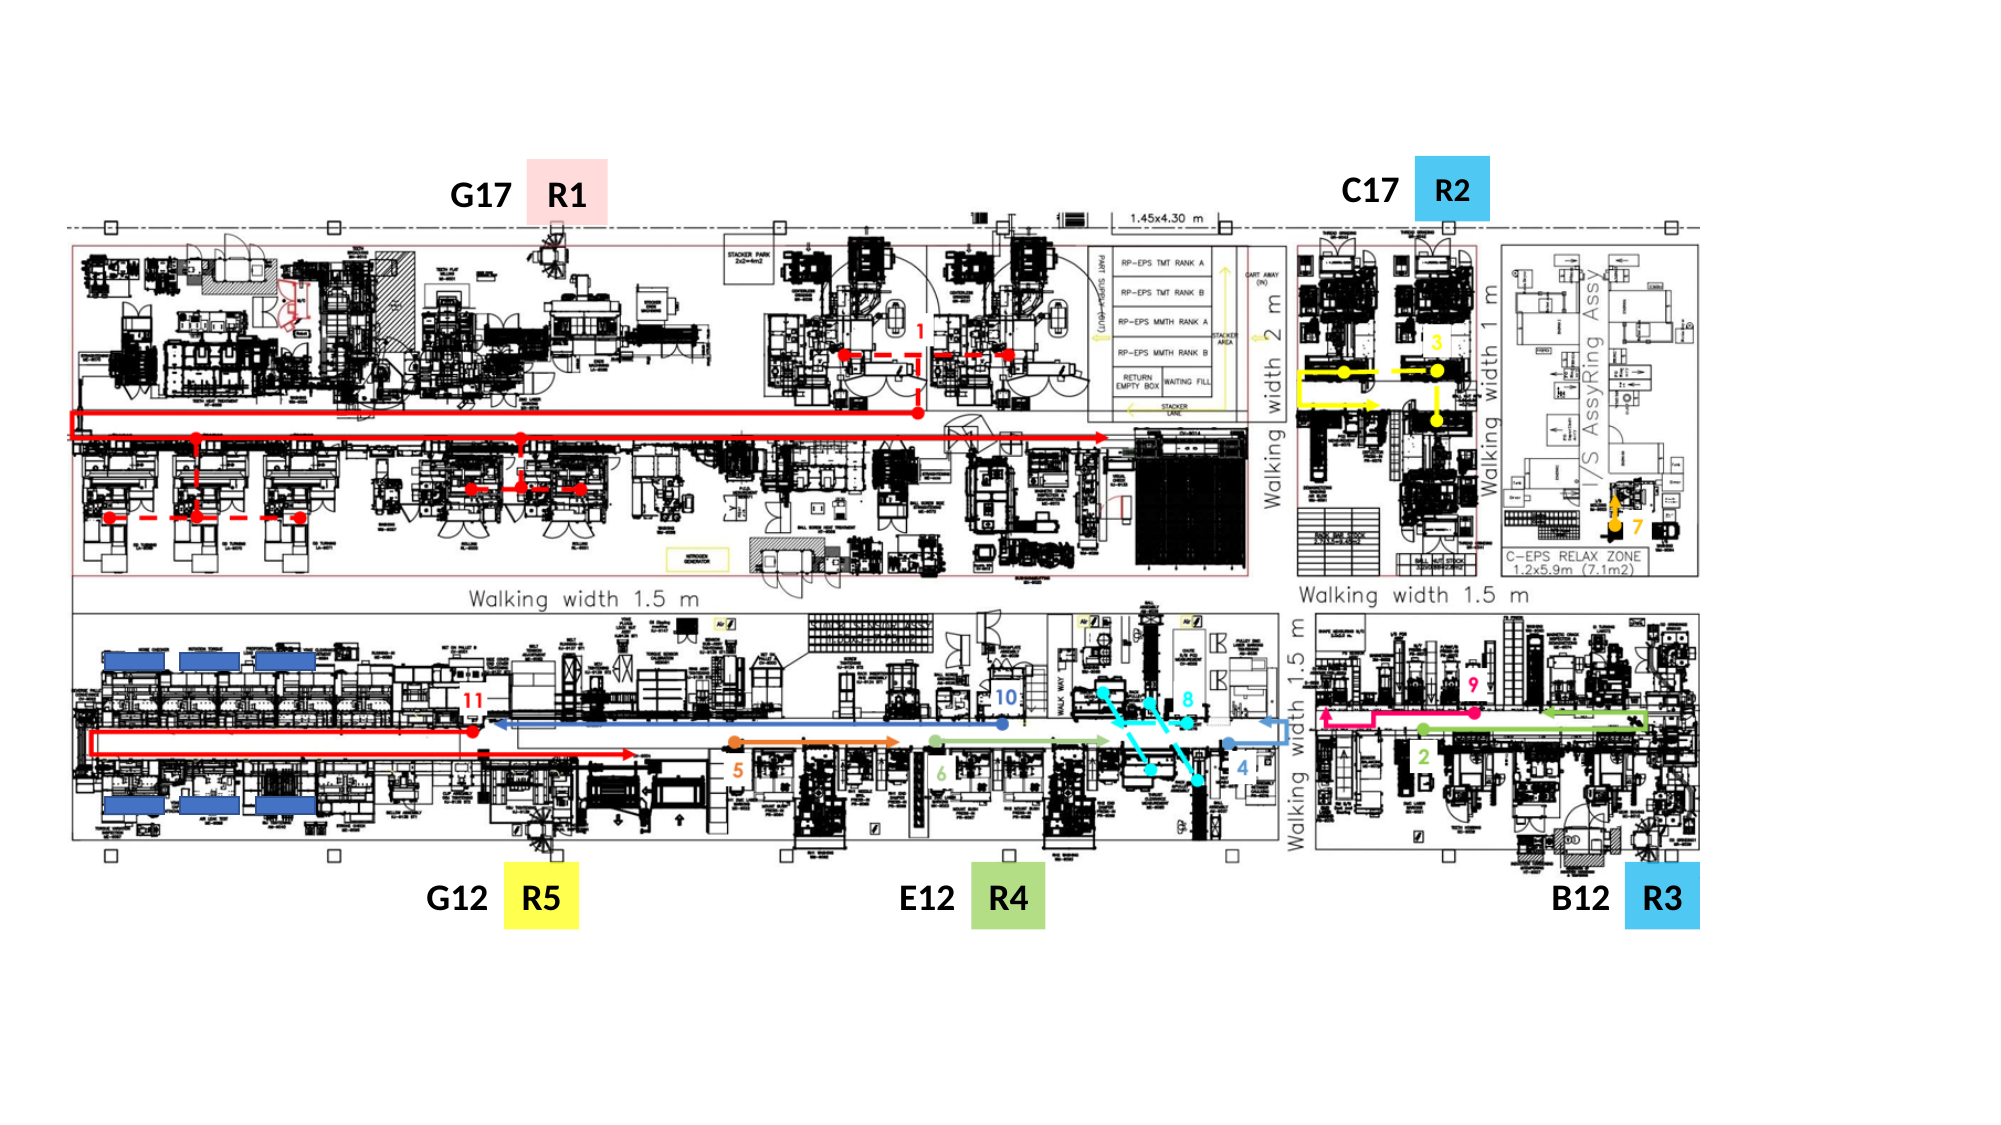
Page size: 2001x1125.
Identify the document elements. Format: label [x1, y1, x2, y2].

text_box [67, 155, 1700, 930]
